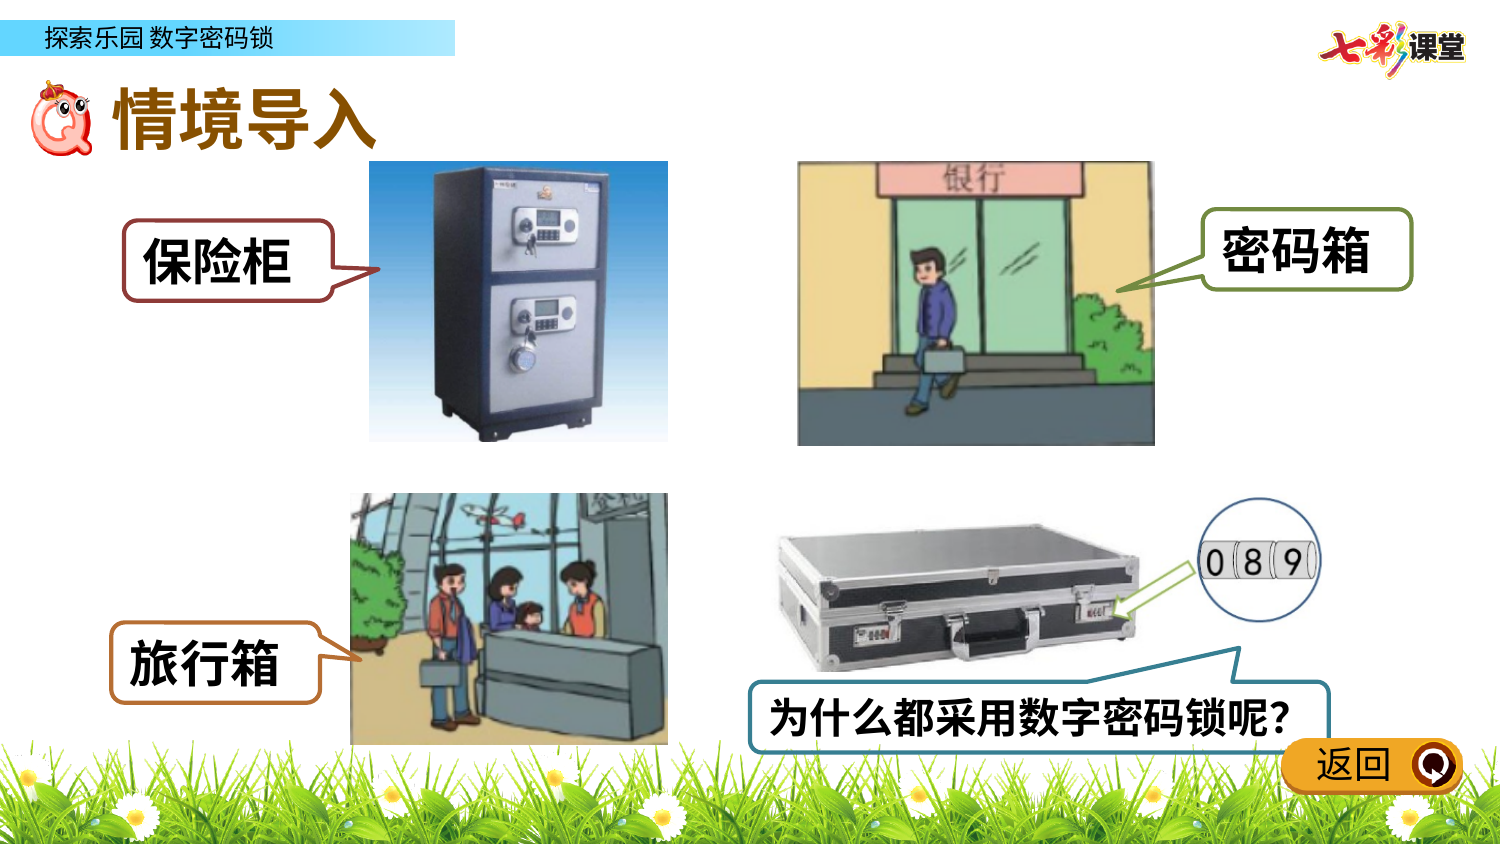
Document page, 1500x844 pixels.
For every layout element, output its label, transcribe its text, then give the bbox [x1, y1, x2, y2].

picture [757, 493, 1371, 672]
text_box 密码箱 [1160, 207, 1414, 292]
text_box 保险柜 [121, 218, 364, 303]
picture [1316, 20, 1468, 80]
text_box 为什么都采用数字密码锁呢？ [747, 679, 1331, 755]
text_box 情境导入 [100, 72, 404, 164]
text_box 旅行箱 [109, 620, 345, 705]
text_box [1281, 733, 1464, 795]
picture [0, 493, 1500, 844]
picture [31, 80, 92, 156]
picture [796, 161, 1155, 446]
picture [369, 161, 668, 442]
